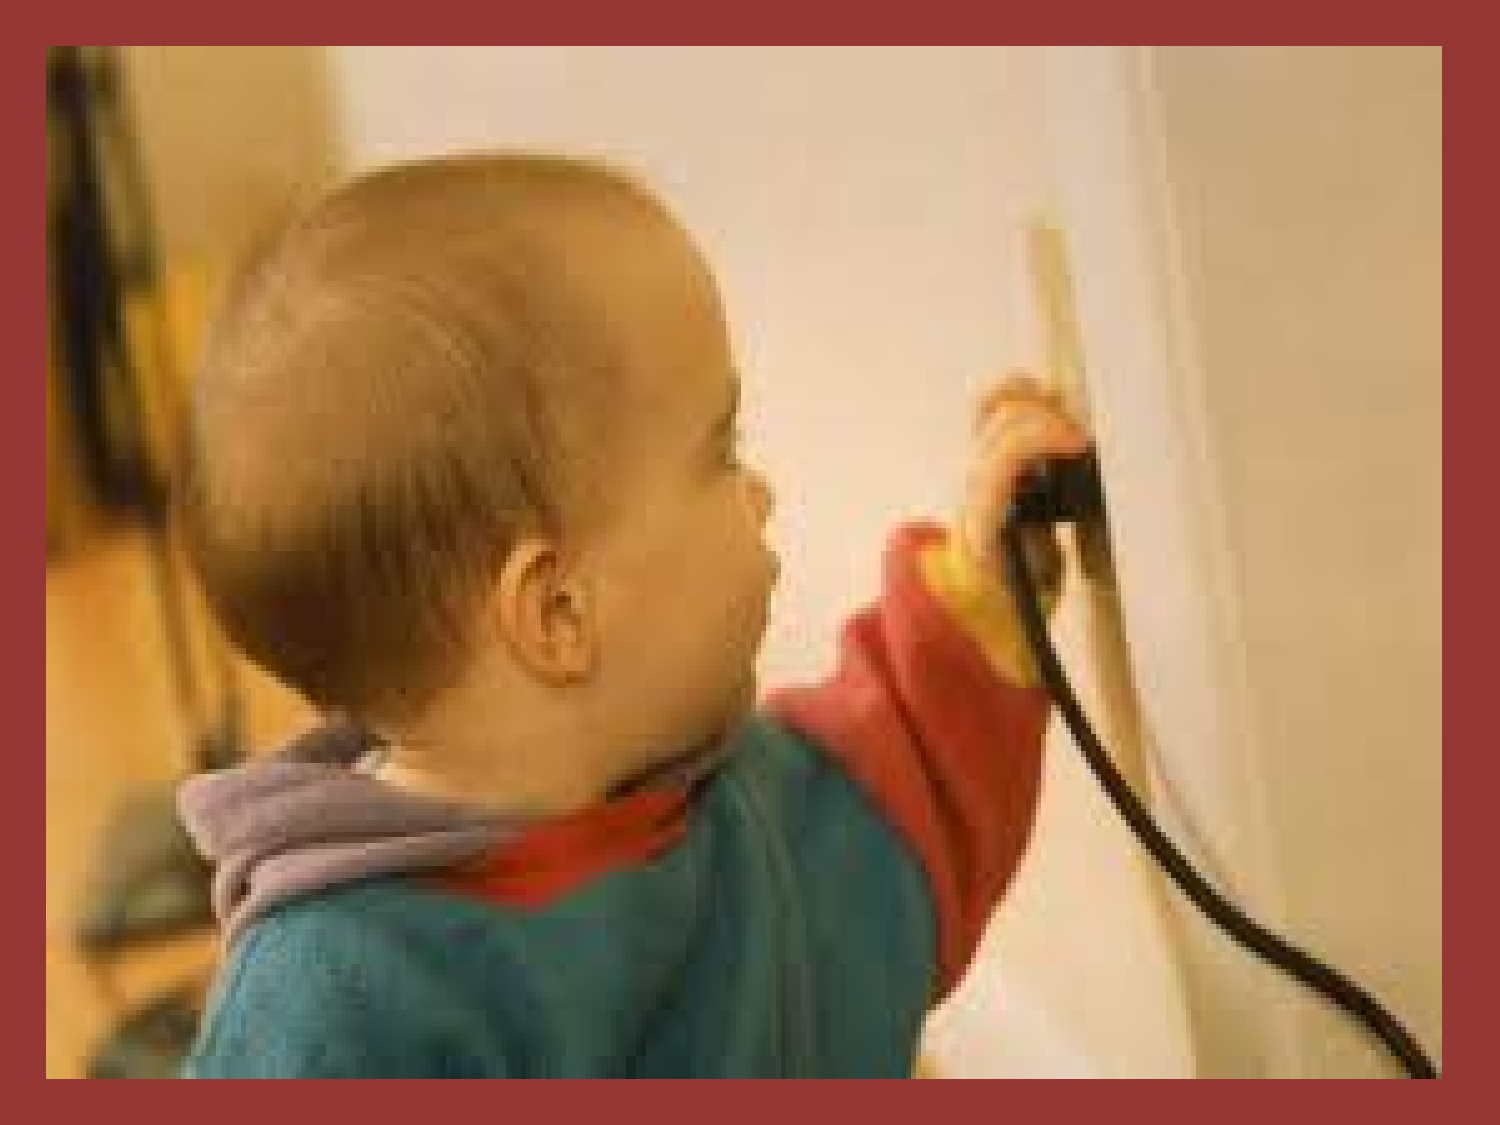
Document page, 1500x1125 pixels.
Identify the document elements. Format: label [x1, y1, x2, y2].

picture [46, 46, 1442, 1079]
